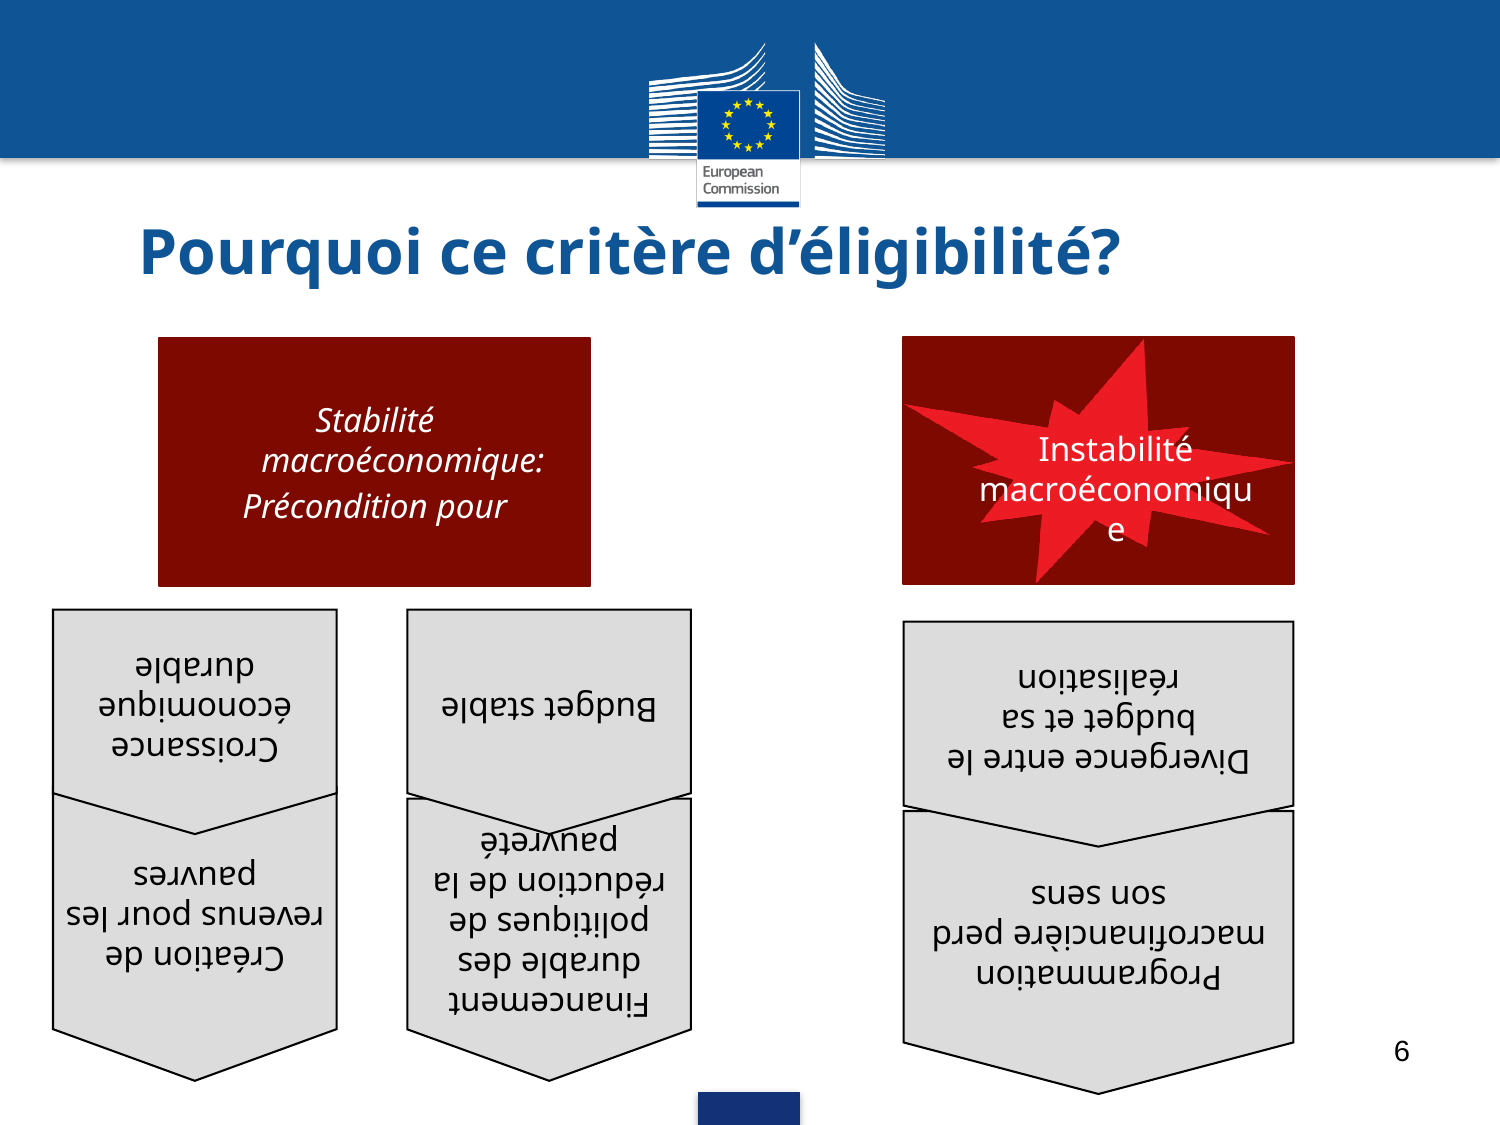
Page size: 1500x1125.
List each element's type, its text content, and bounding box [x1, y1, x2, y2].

list Stabilité macroéconomique: Précondition pour [159, 337, 591, 587]
picture [649, 42, 885, 172]
slide_number 6 [1295, 1024, 1425, 1103]
picture [903, 337, 1294, 584]
text_box Création de revenus pour les pauvres [53, 794, 337, 1081]
text_box Croissance économique durable [53, 609, 337, 835]
text_box Budget stable [407, 609, 691, 835]
title Pourquoi ce critère d’éligibilité? [64, 172, 1416, 327]
text_box Financement durable des politiques de réduction de la pauvreté [407, 798, 691, 1081]
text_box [903, 621, 1294, 1095]
